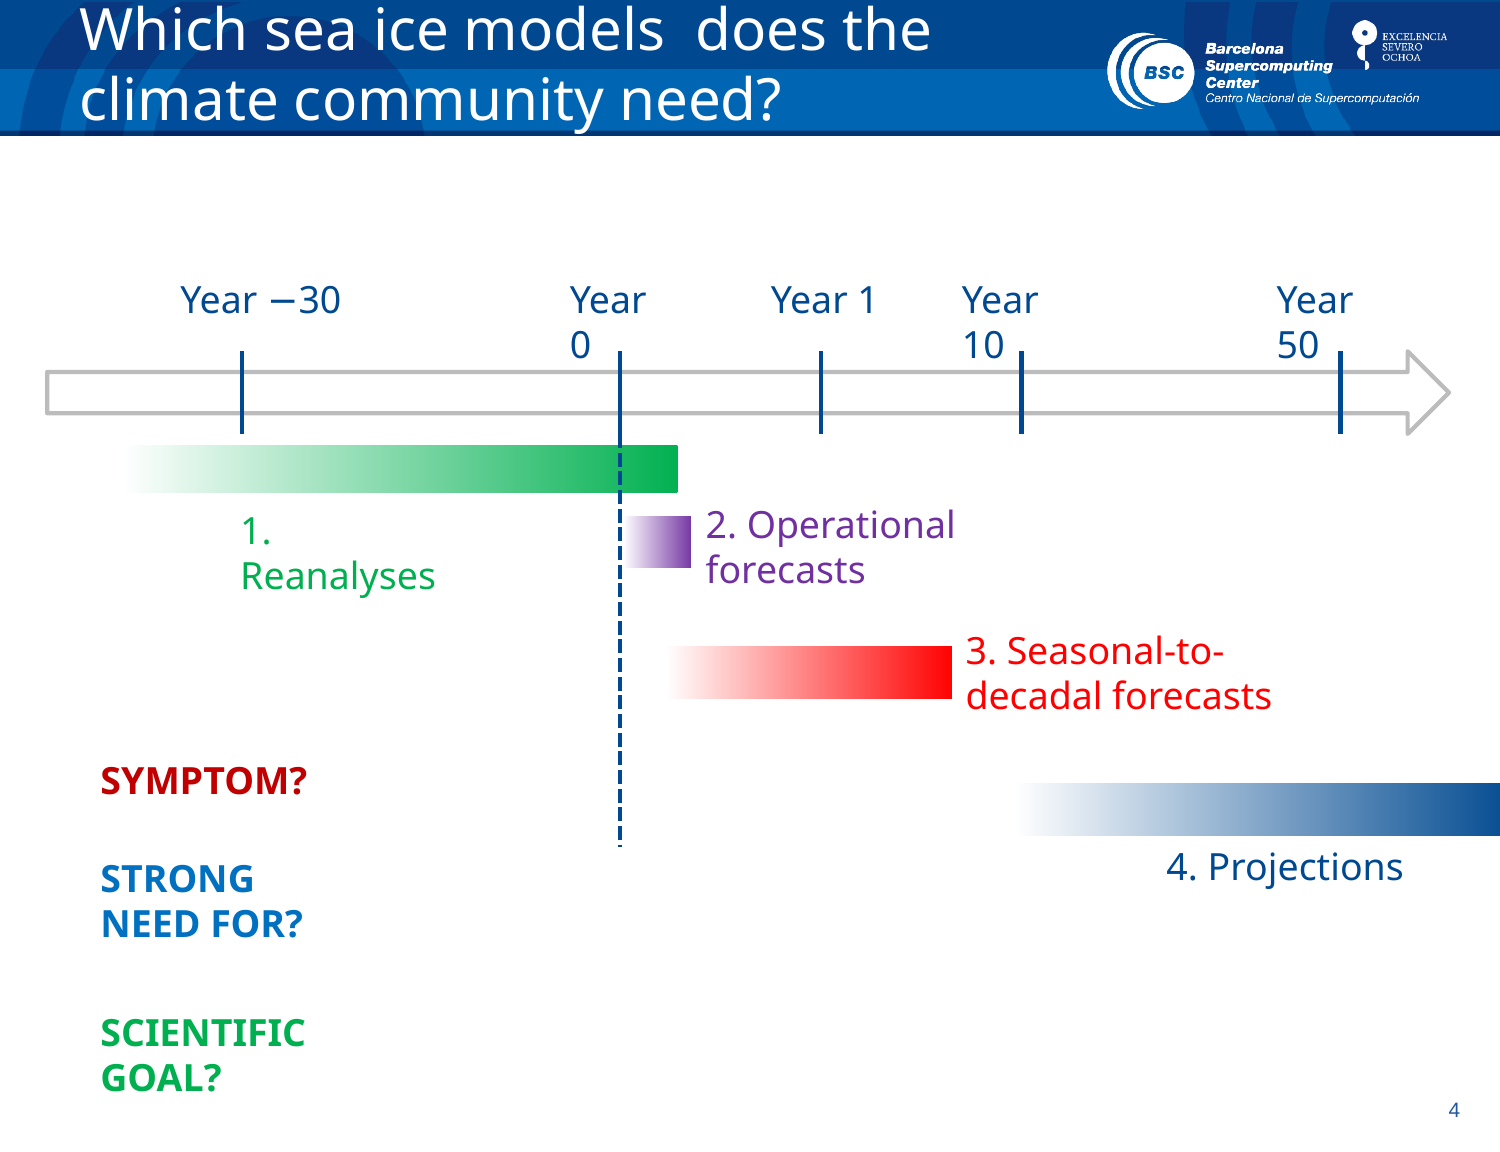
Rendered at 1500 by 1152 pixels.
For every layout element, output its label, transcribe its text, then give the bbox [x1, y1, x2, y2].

text_box Year −30 [165, 268, 366, 329]
text_box [1026, 369, 1336, 416]
text_box [624, 369, 816, 416]
picture [0, 0, 1500, 136]
text_box [1013, 782, 1500, 838]
text_box 1. Reanalyses [225, 499, 490, 605]
text_box Year 50 [1261, 268, 1420, 374]
text_box Year 10 [947, 268, 1105, 374]
text_box [246, 369, 615, 416]
text_box [122, 444, 615, 495]
text_box STRONG NEED FOR? [85, 847, 332, 953]
title Which sea ice models does the climate community need? [65, 0, 1081, 100]
text_box 3. Seasonal-to-decadal forecasts [950, 619, 1329, 725]
text_box [45, 369, 237, 416]
text_box [1344, 360, 1452, 436]
text_box [826, 369, 1017, 416]
text_box [624, 444, 679, 495]
text_box Year 1 [756, 268, 914, 329]
text_box SYMPTOM? [85, 749, 332, 810]
text_box SCIENTIFIC GOAL? [85, 1001, 332, 1106]
text_box [624, 514, 693, 570]
text_box [666, 644, 950, 701]
text_box 2. Operational forecasts [690, 493, 1009, 599]
text_box Year 0 [555, 268, 685, 374]
text_box 4. Projections [1151, 835, 1500, 896]
